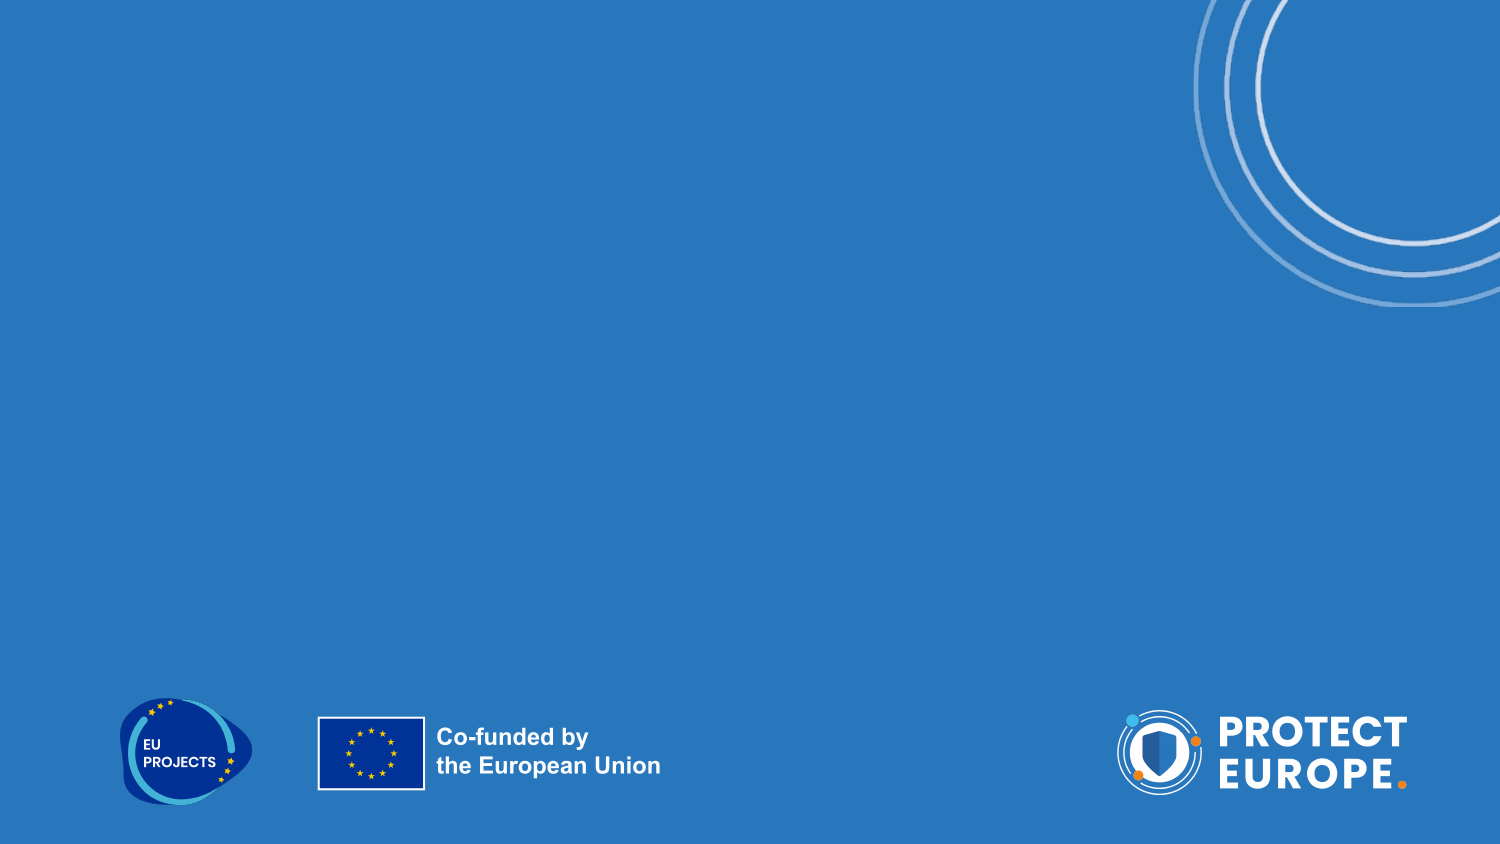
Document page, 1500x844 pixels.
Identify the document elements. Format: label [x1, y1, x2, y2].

picture [116, 693, 255, 812]
picture [314, 713, 674, 794]
picture [1115, 707, 1409, 798]
